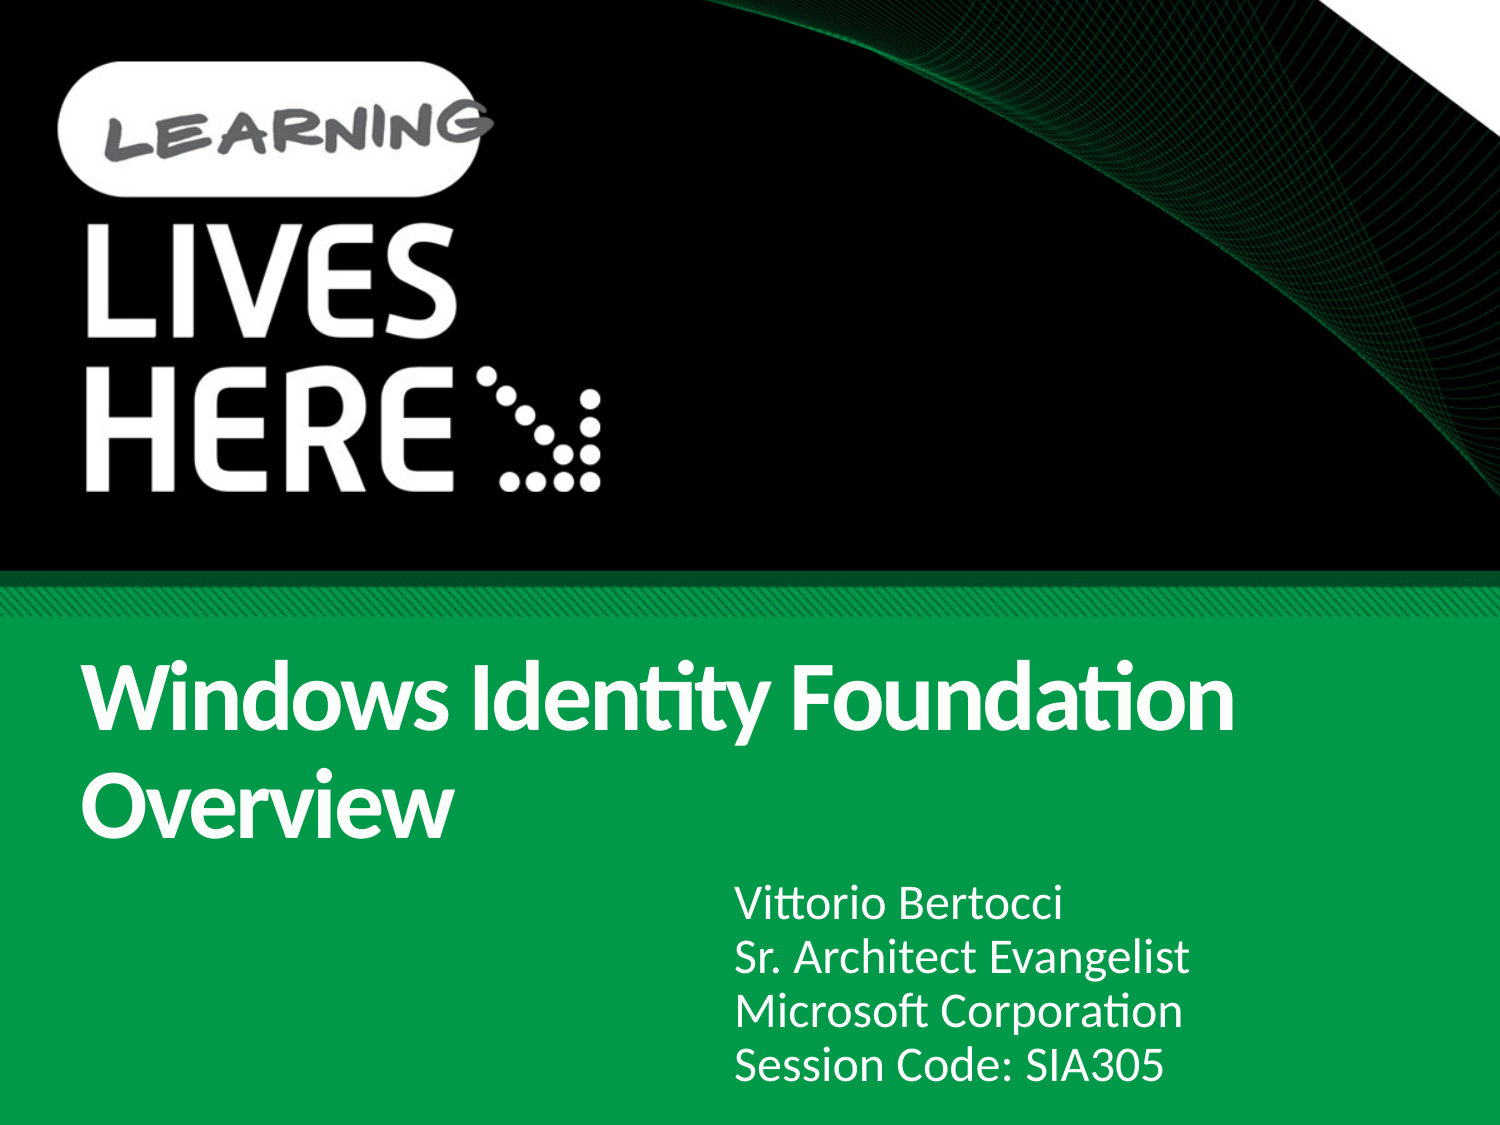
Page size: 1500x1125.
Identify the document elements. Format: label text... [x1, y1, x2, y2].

picture [0, 0, 1500, 1125]
subtitle Vittorio Bertocci Sr. Architect Evangelist Microsoft Corporation Session Code: SIA305 [733, 876, 1360, 953]
title Windows Identity Foundation Overview [80, 644, 1380, 864]
